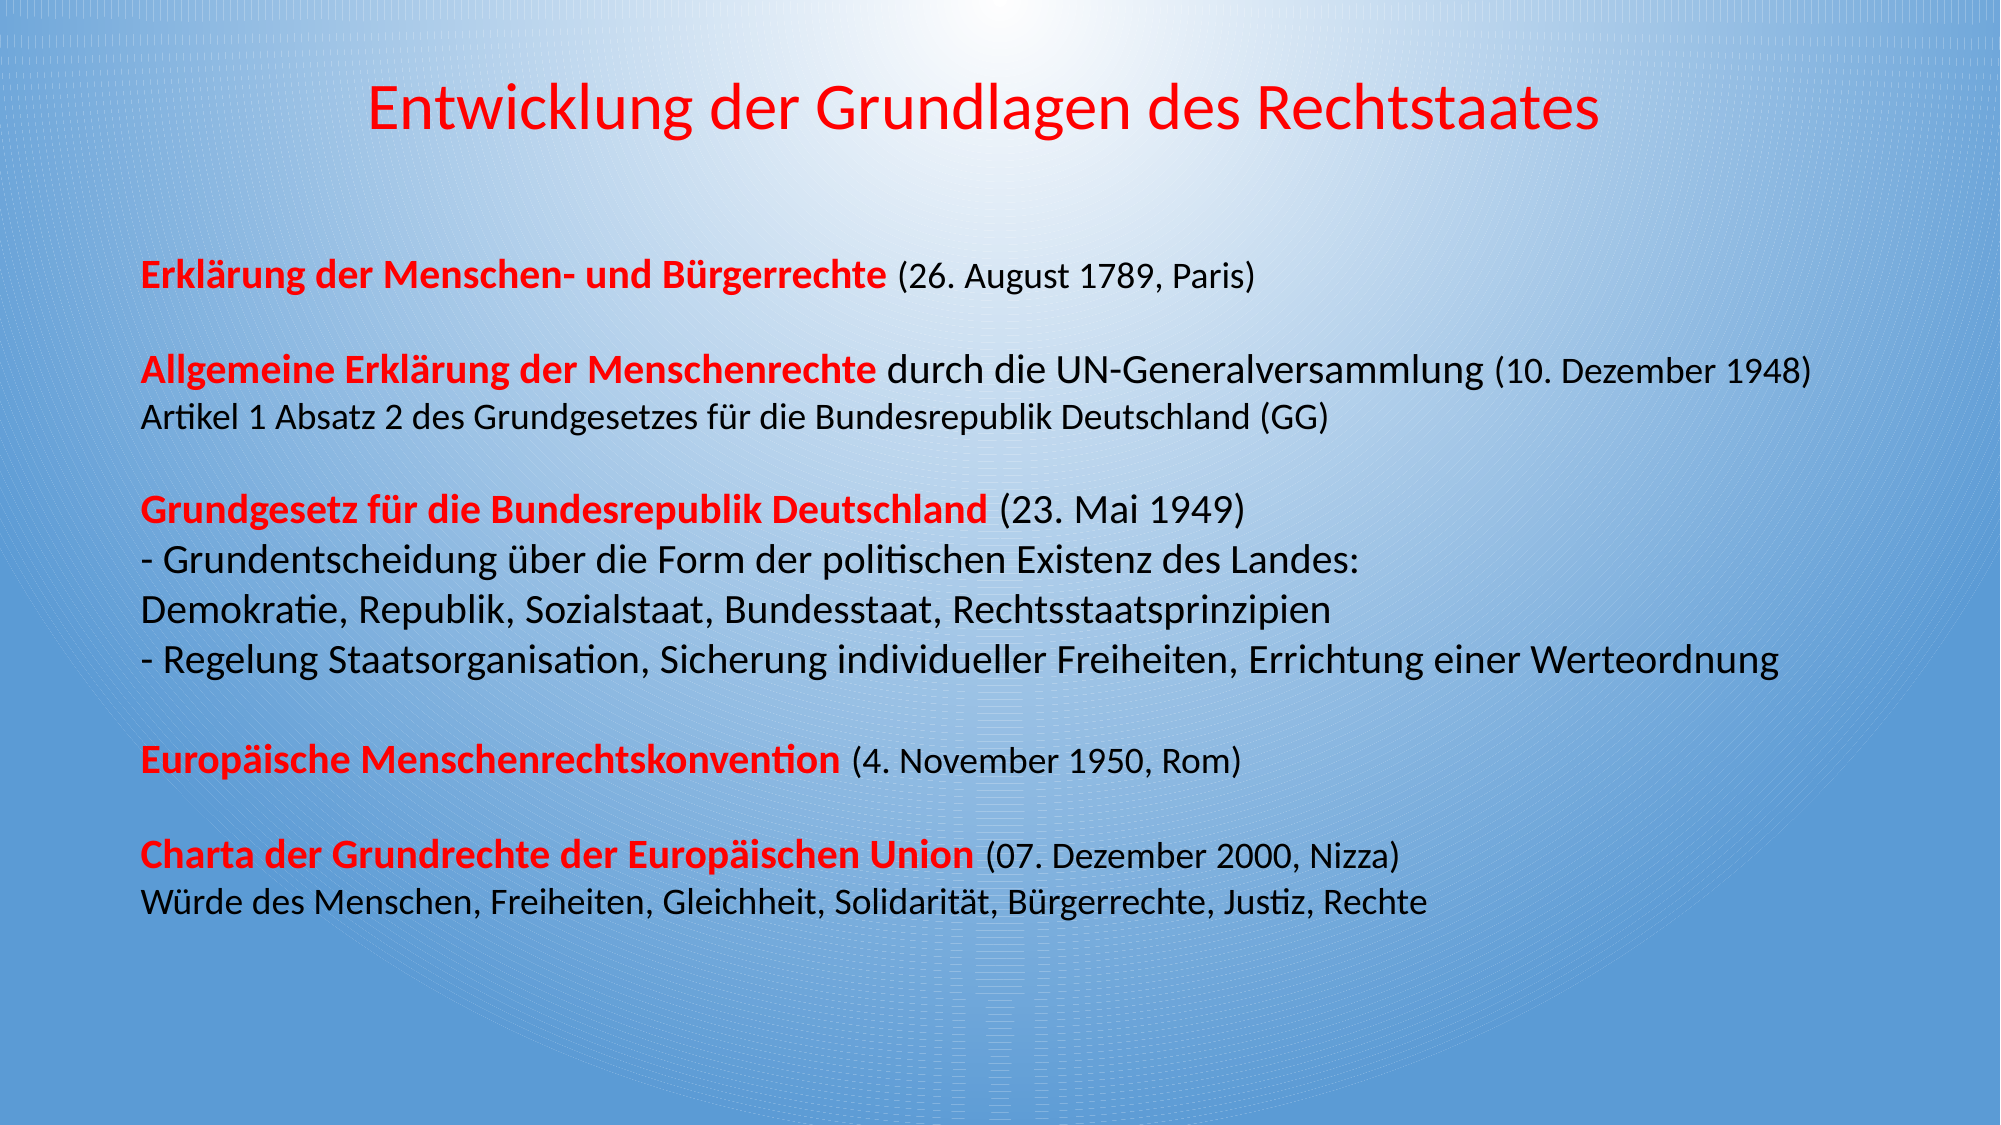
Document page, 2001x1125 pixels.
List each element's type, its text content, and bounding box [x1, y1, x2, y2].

text_box Entwicklung der Grundlagen des Rechtstaates [116, 55, 1853, 151]
text_box Erklärung der Menschen- und Bürgerrechte (26. August 1789, Paris) Allgemeine Erklärung der Menschenrechte durch die UN-Generalversammlung (10. Dezember 1948) Artikel 1 Absatz 2 des Grundgesetzes für die Bundesrepublik Deutschland (GG) Grundgesetz für die Bundesrepublik Deutschland (23. Mai 1949) - Grundentscheidung über die Form der politischen Existenz des Landes: Demokratie, Republik, Sozialstaat, Bundesstaat, Rechtsstaatsprinzipien - Regelung Staatsorganisation, Sicherung individueller Freiheiten, Errichtung einer Werteordnung Europäische Menschenrechtskonvention (4. November 1950, Rom) Charta der Grundrechte der Europäischen Union (07. Dezember 2000, Nizza) Würde des Menschen, Freiheiten, Gleichheit, Solidarität, Bürgerrechte, Justiz, Rechte [125, 239, 1853, 975]
